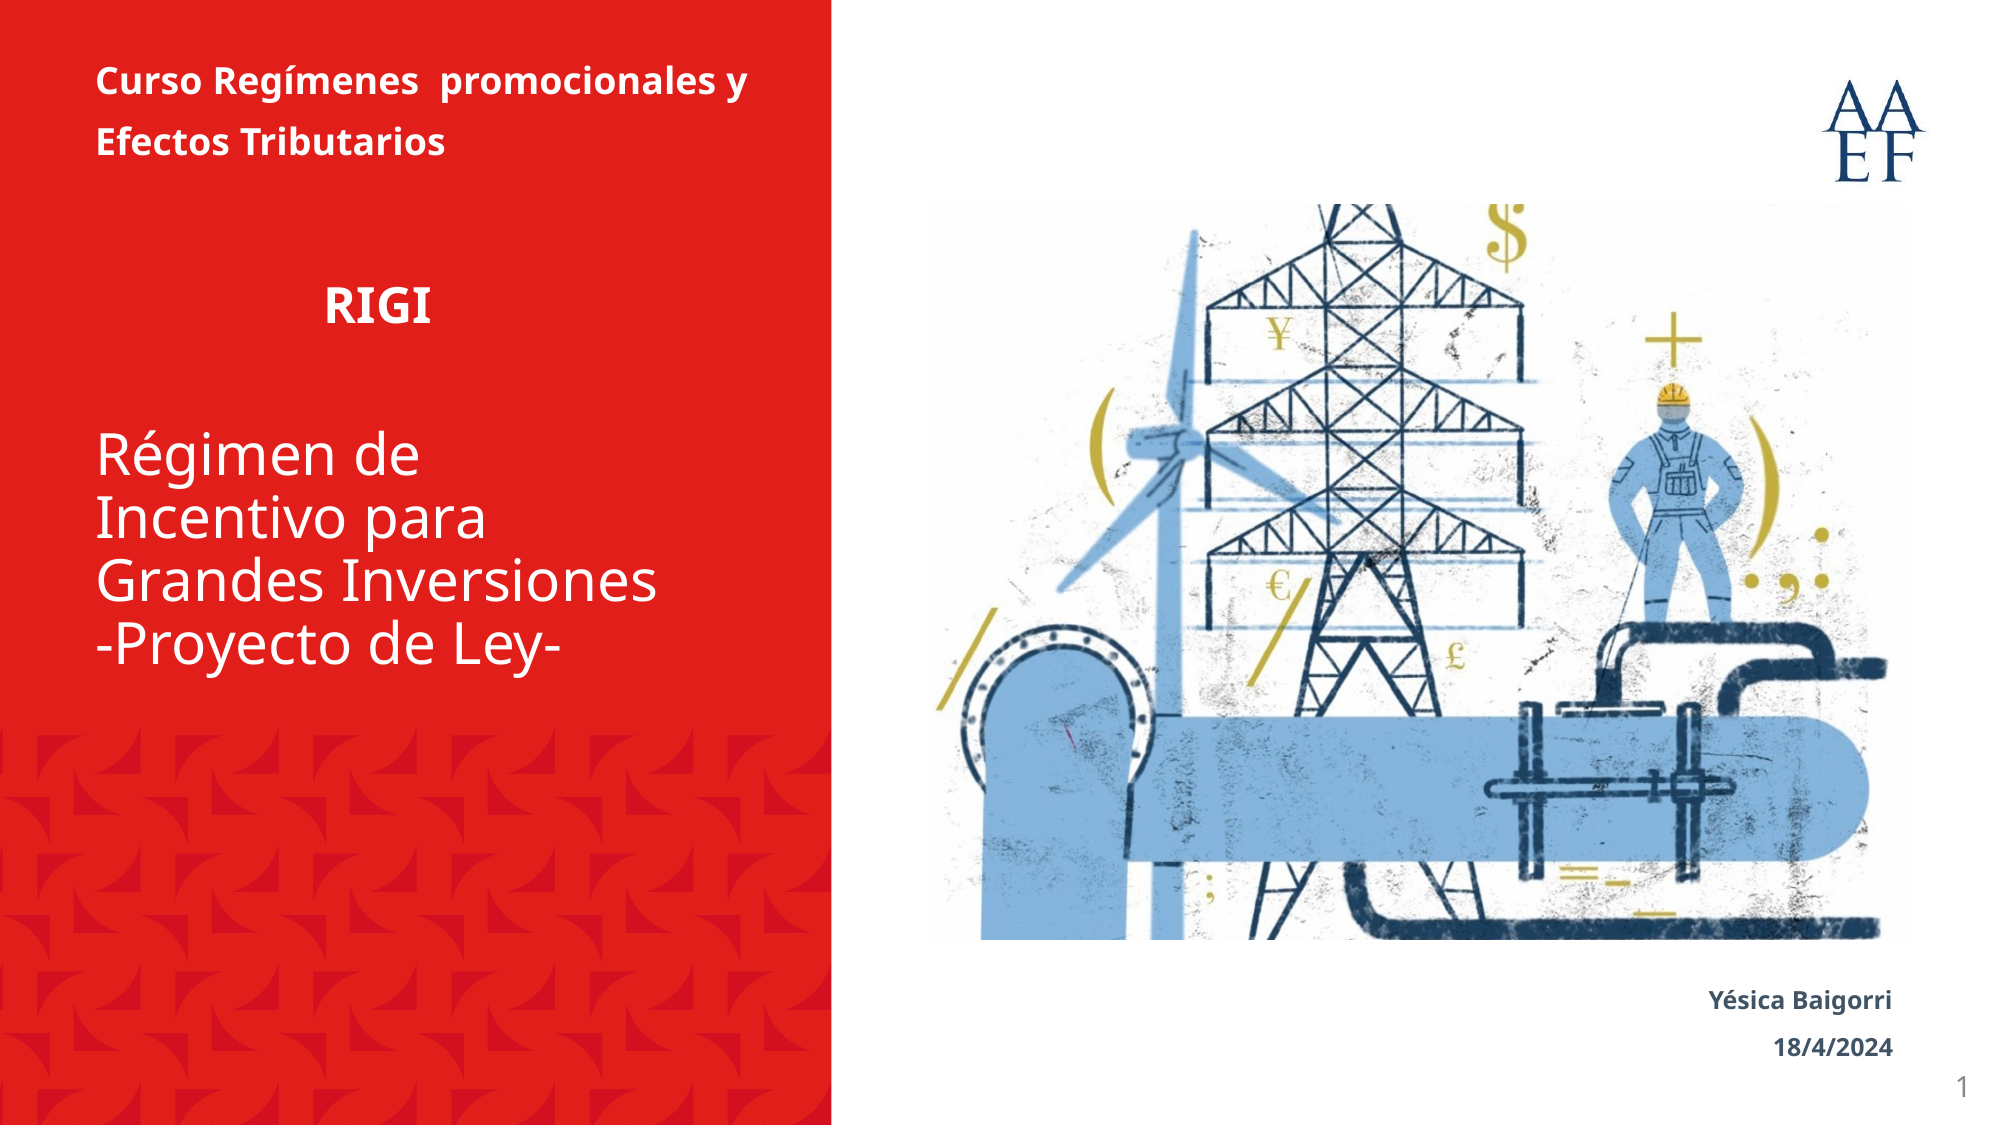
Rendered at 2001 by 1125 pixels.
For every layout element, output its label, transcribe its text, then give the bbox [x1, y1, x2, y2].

list Régimen de Incentivo para Grandes Inversiones -Proyecto de Ley- [80, 417, 676, 900]
text_box Yésica Baigorri 18/4/2024 [1312, 980, 1909, 1015]
list Curso Regímenes promocionales y Efectos Tributarios [80, 54, 764, 95]
picture [0, 0, 2001, 1125]
list RIGI [80, 272, 677, 343]
